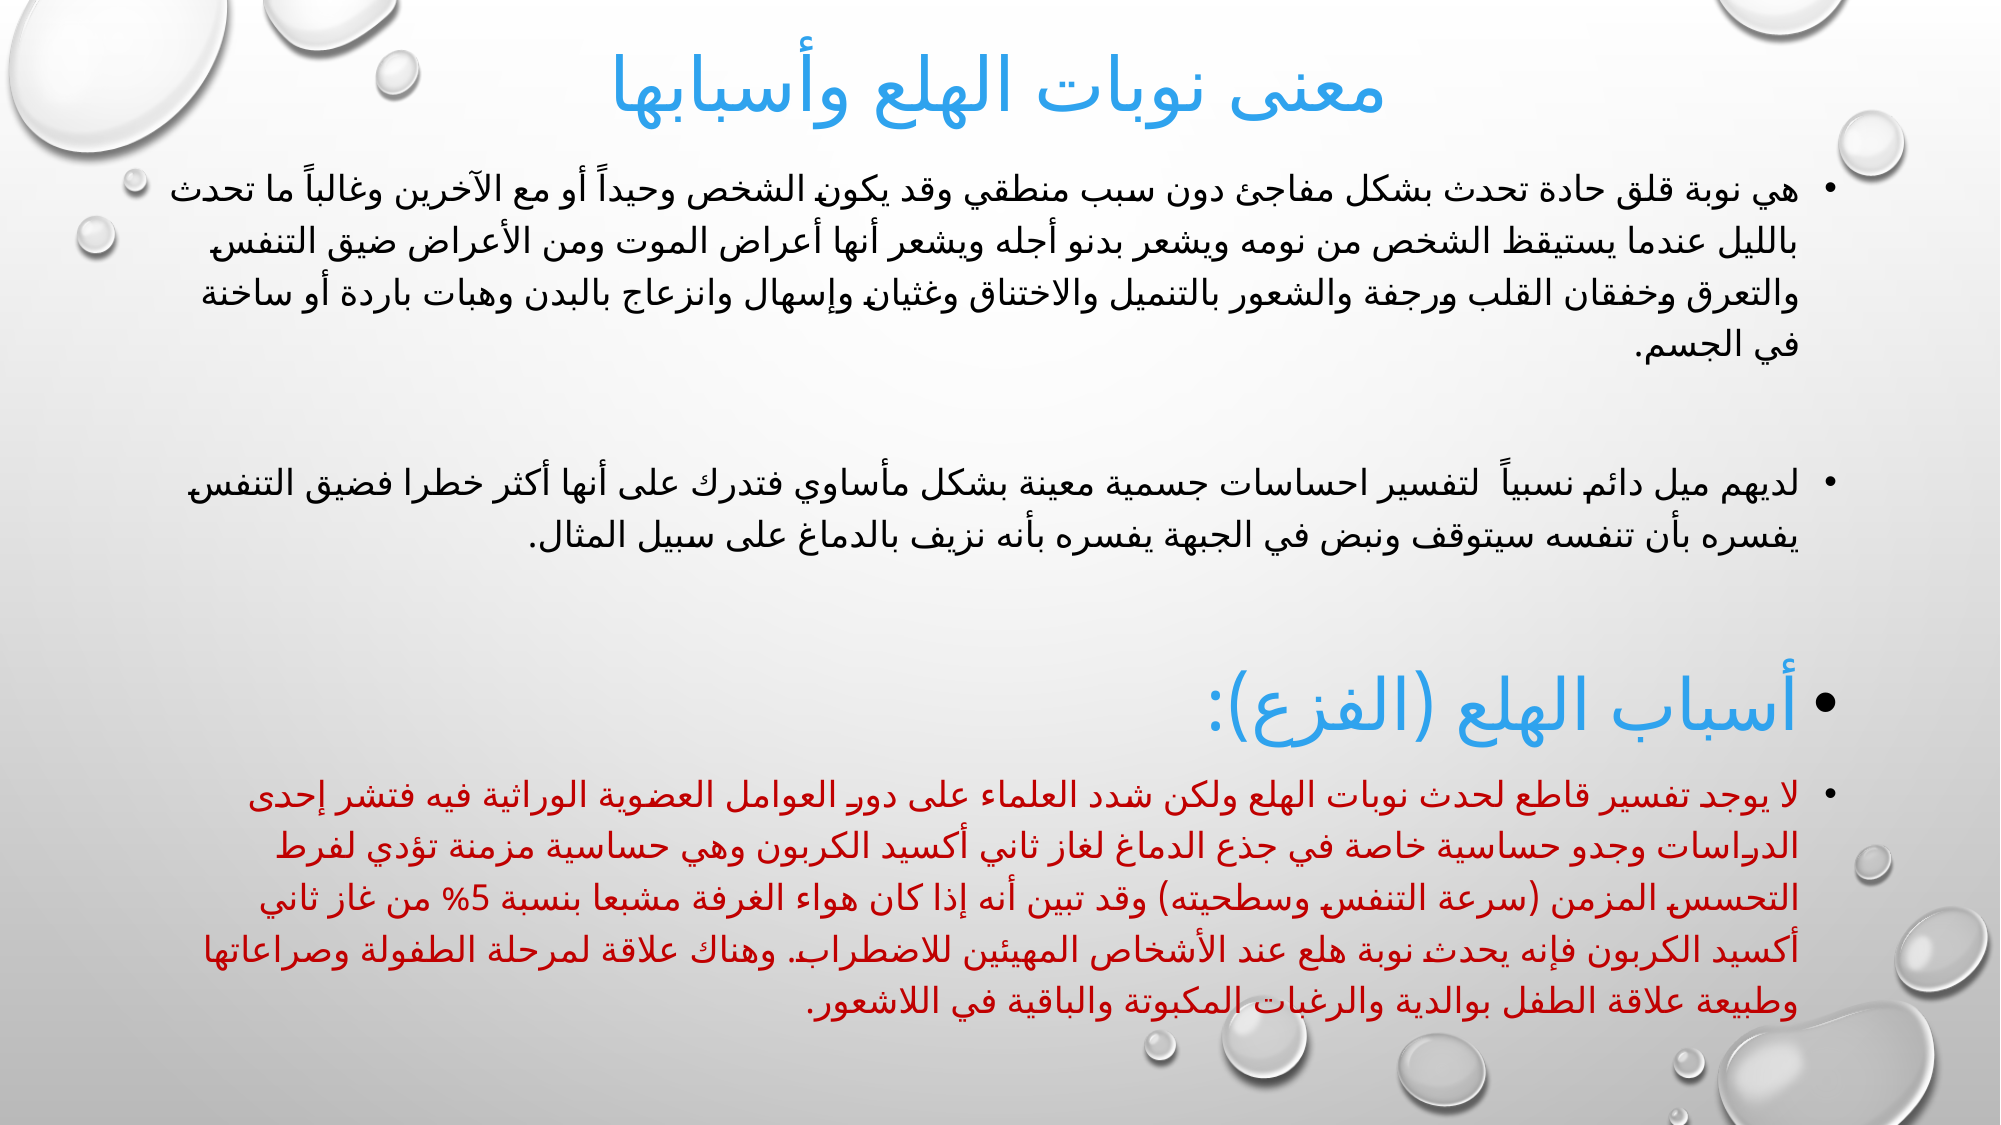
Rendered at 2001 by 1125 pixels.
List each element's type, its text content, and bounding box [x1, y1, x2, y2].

title معنى نوبات الهلع وأسبابها [149, 23, 1850, 149]
list هي نوبة قلق حادة تحدث بشكل مفاجئ دون سبب منطقي وقد يكون الشخص وحيداً أو مع الآخرين وغالباً ما تحدث بالليل عندما يستيقظ الشخص من نومه ويشعر بدنو أجله ويشعر أنها أعراض الموت ومن الأعراض ضيق التنفس والتعرق وخفقان القلب ورجفة والشعور بالتنميل والاختناق وغثيان وإسهال وانزعاج بالبدن وهبات باردة أو ساخنة في الجسم. لديهم ميل دائم نسبياً لتفسير احساسات جسمية معينة بشكل مأساوي فتدرك على أنها أكثر خطرا فضيق التنفس يفسره بأن تنفسه سيتوقف ونبض في الجبهة يفسره بأنه نزيف بالدماغ على سبيل المثال. أسباب الهلع (الفزع): لا يوجد تفسير قاطع لحدث نوبات الهلع ولكن شدد العلماء على دور العوامل العضوية الوراثية فيه فتشر إحدى الدراسات وجدو حساسية خاصة في جذع الدماغ لغاز ثاني أكسيد الكربون وهي حساسية مزمنة تؤدي لفرط التحسس المزمن (سرعة التنفس وسطحيته) وقد تبين أنه إذا كان هواء الغرفة مشبعا بنسبة 5% من غاز ثاني أكسيد الكربون فإنه يحدث نوبة هلع عند الأشخاص المهيئين للاضطراب. وهناك علاقة لمرحلة الطفولة وصراعاتها وطبيعة علاقة الطفل بوالدية والرغبات المكبوتة والباقية في اللاشعور. [149, 149, 1850, 1032]
picture [0, 0, 2000, 1125]
